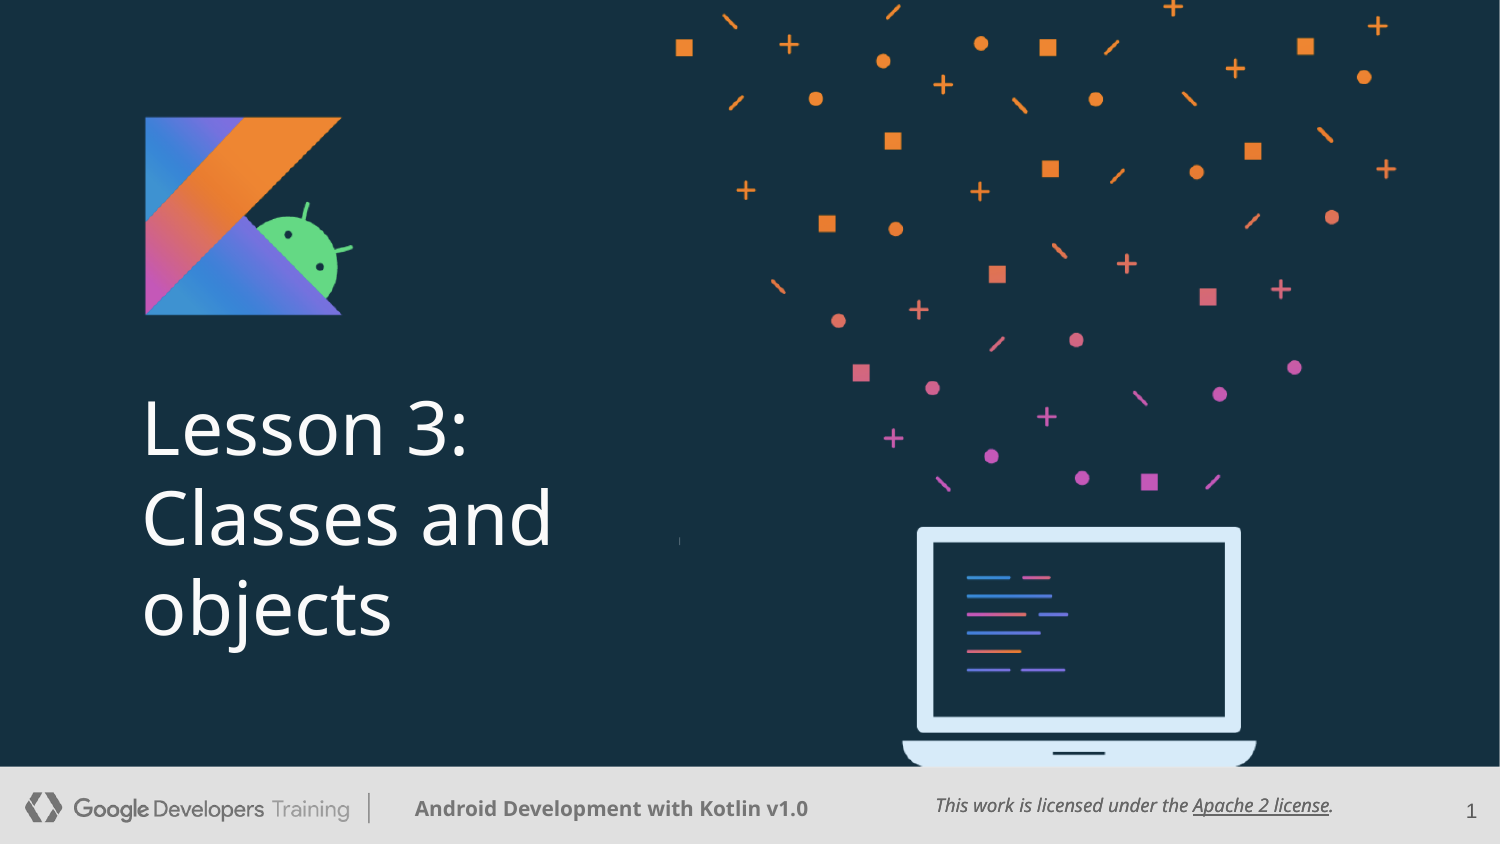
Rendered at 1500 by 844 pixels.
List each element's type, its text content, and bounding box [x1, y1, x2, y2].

slide_number ‹#› [1402, 777, 1493, 842]
picture [0, 0, 1500, 844]
